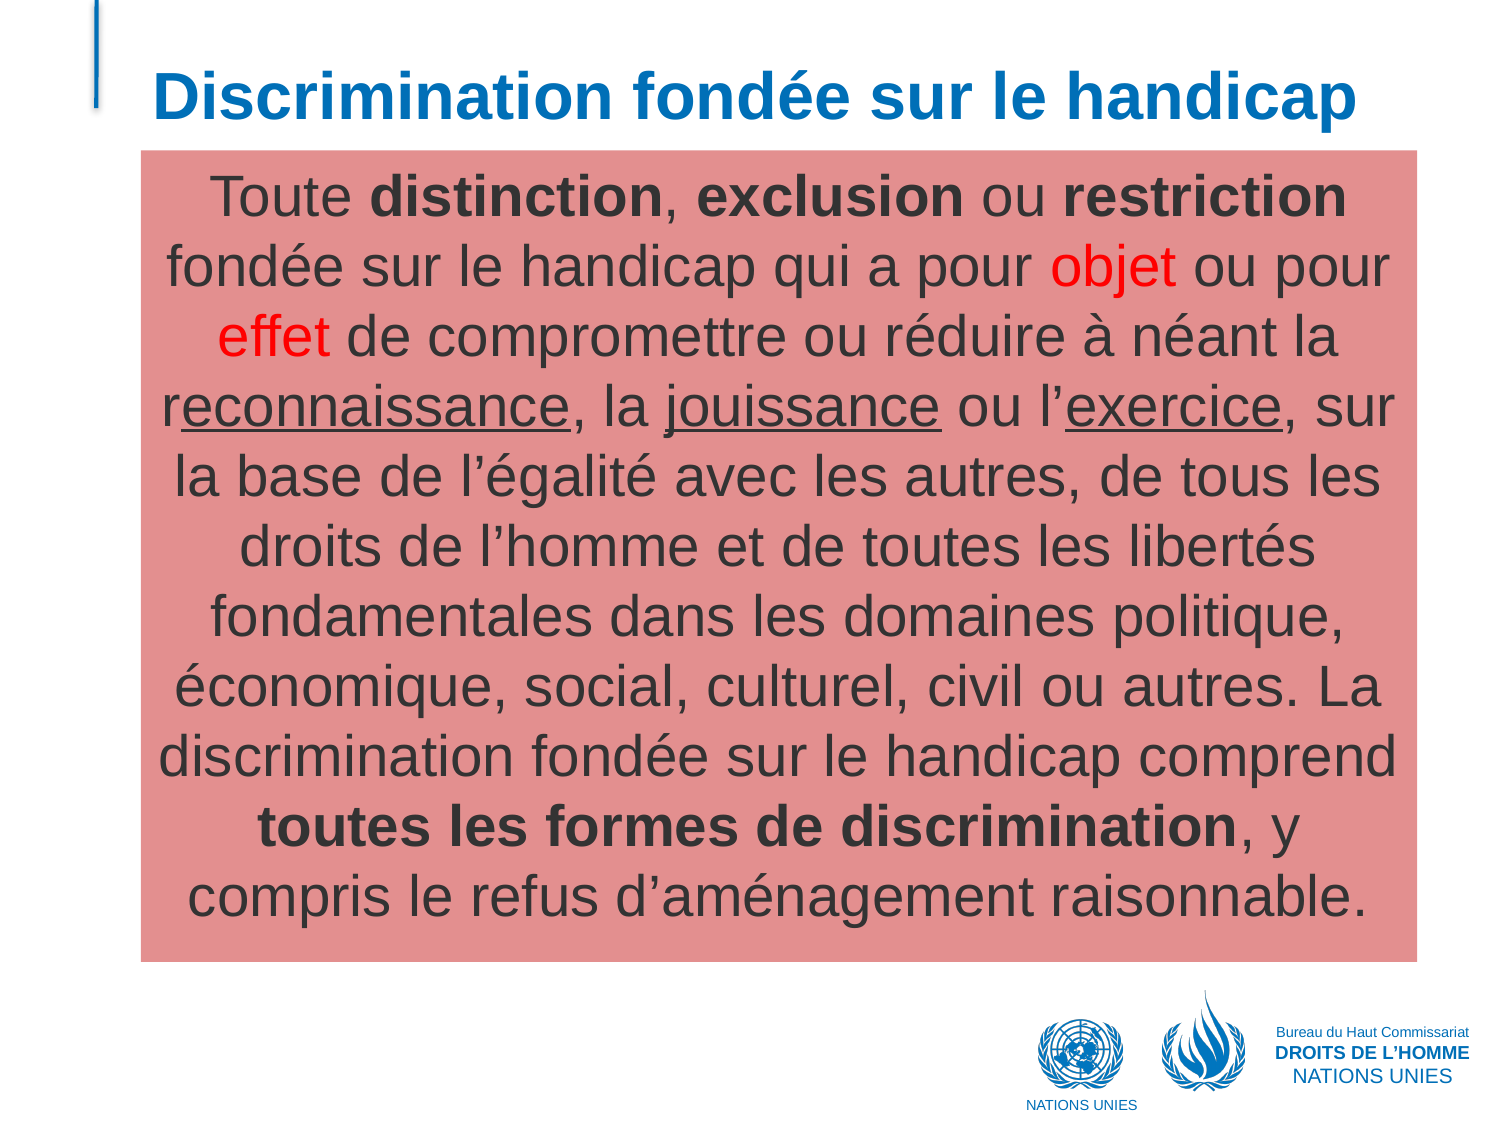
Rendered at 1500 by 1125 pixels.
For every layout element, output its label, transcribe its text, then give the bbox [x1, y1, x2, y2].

picture [1037, 990, 1457, 1107]
text_box Toute distinction, exclusion ou restriction fondée sur le handicap qui a pour objet ou pour effet de compromettre ou réduire à néant la reconnaissance, la jouissance ou l’exercice, sur la base de l’égalité avec les autres, de tous les droits de l’homme et de toutes les libertés fondamentales dans les domaines politique, économique, social, culturel, civil ou autres. La discrimination fondée sur le handicap comprend toutes les formes de discrimination, y compris le refus d’aménagement raisonnable. [140, 150, 1418, 962]
text_box Bureau du Haut Commissariat DROITS DE L’HOMME NATIONS UNIES [1245, 1015, 1500, 1096]
title Discrimination fondée sur le handicap [137, 45, 1500, 224]
text_box NATIONS UNIES [980, 1088, 1184, 1121]
